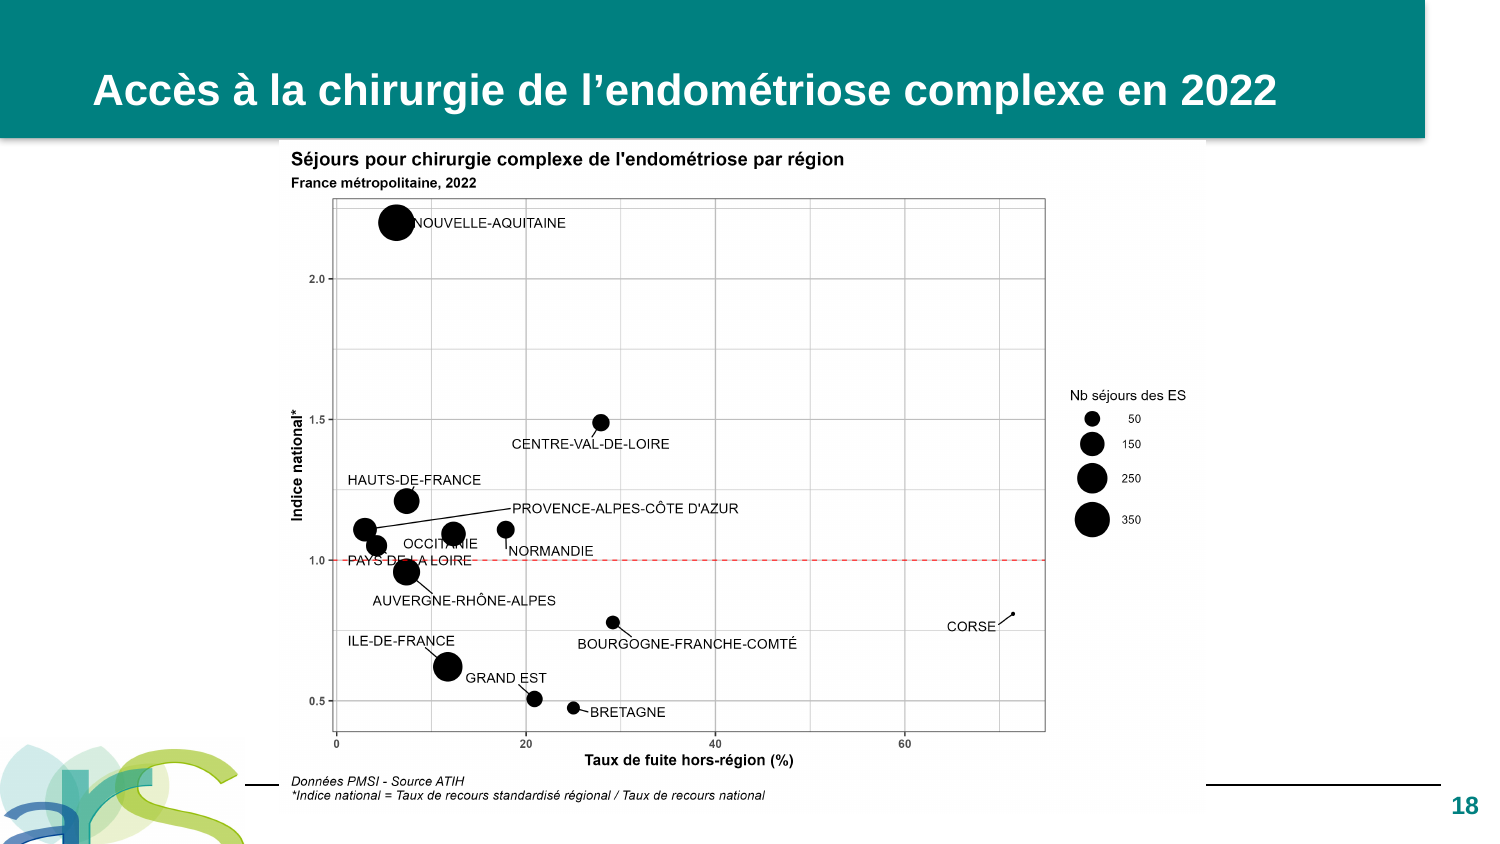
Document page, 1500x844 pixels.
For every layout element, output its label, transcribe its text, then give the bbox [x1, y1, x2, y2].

picture [279, 140, 1206, 815]
picture [0, 737, 245, 844]
slide_number 18 [1129, 782, 1480, 827]
title Accès à la chirurgie de l’endométriose complexe en 2022 [75, 20, 1425, 162]
